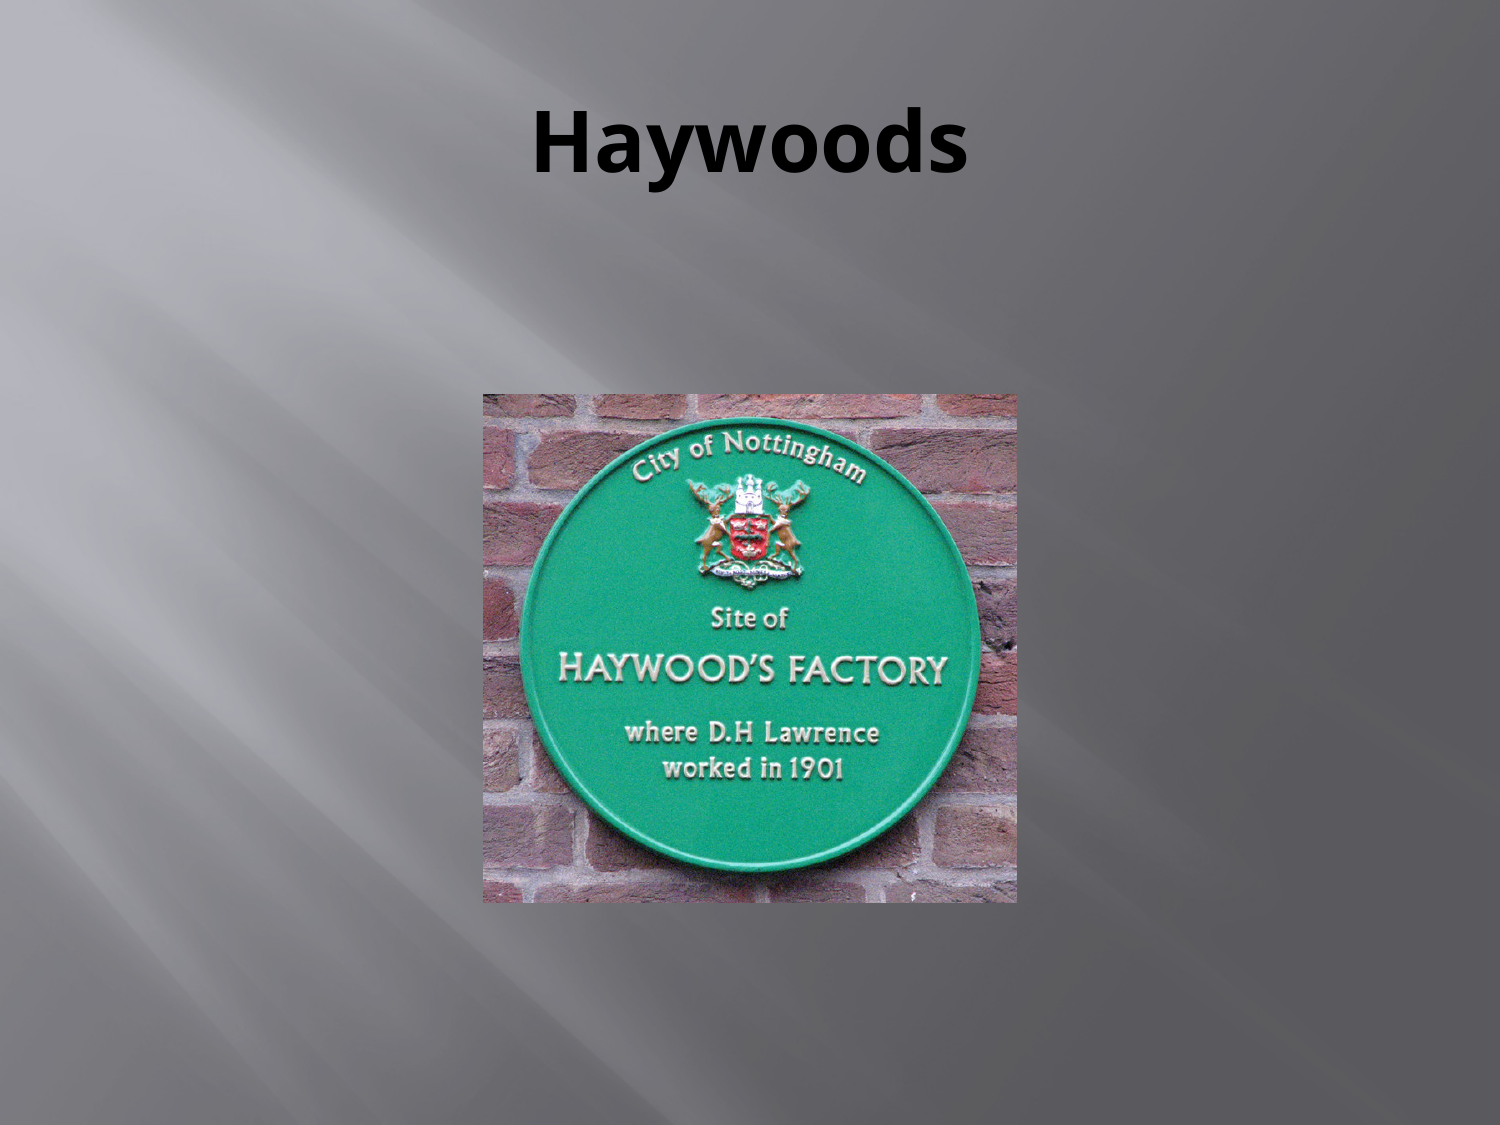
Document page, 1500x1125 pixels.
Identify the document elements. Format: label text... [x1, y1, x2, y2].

title Haywoods [75, 45, 1425, 233]
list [483, 394, 1017, 904]
